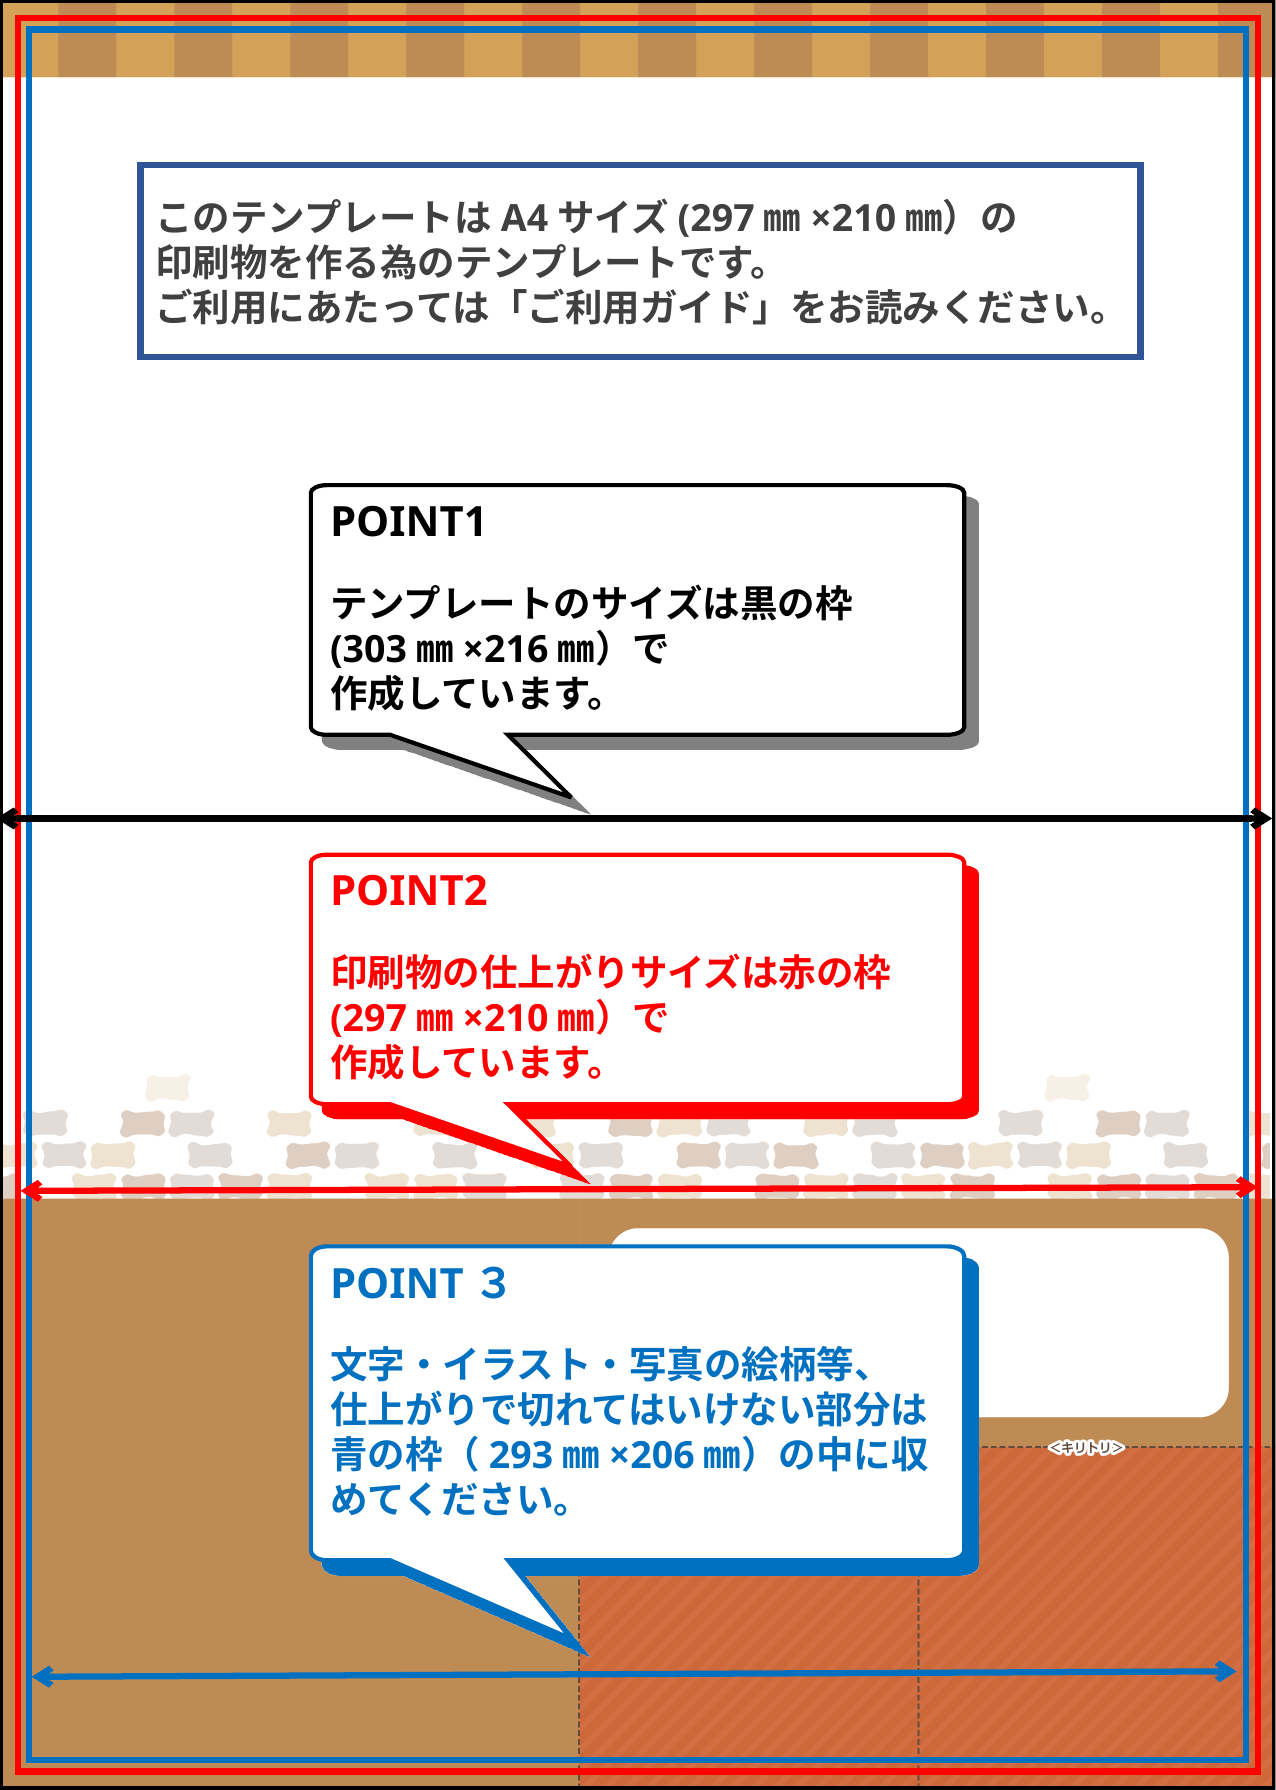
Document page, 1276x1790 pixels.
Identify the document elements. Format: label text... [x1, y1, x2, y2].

text_box [28, 822, 1247, 1187]
text_box このテンプレートはA4サイズ(297㎜×210㎜）の 印刷物を作る為のテンプレートです。 ご利用にあたっては「ご利用ガイド」をお読みください。 [140, 164, 1142, 358]
text_box [17, 17, 1259, 815]
text_box POINT2 印刷物の仕上がりサイズは赤の枠(297㎜×210㎜）で 作成しています。 [310, 854, 965, 1167]
text_box POINT1 テンプレートのサイズは黒の枠 (303㎜×216㎜）で 作成しています。 [310, 485, 965, 798]
text_box [28, 28, 1247, 815]
text_box [0, 0, 1276, 1790]
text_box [20, 1187, 1258, 1191]
text_box POINT３ 文字・イラスト・写真の絵柄等、 仕上がりで切れてはいけない部分は 青の枠（293㎜×206㎜）の中に収めてください。 [310, 1246, 965, 1639]
text_box [17, 822, 1259, 1773]
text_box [31, 1671, 1237, 1677]
text_box [28, 1191, 1247, 1761]
